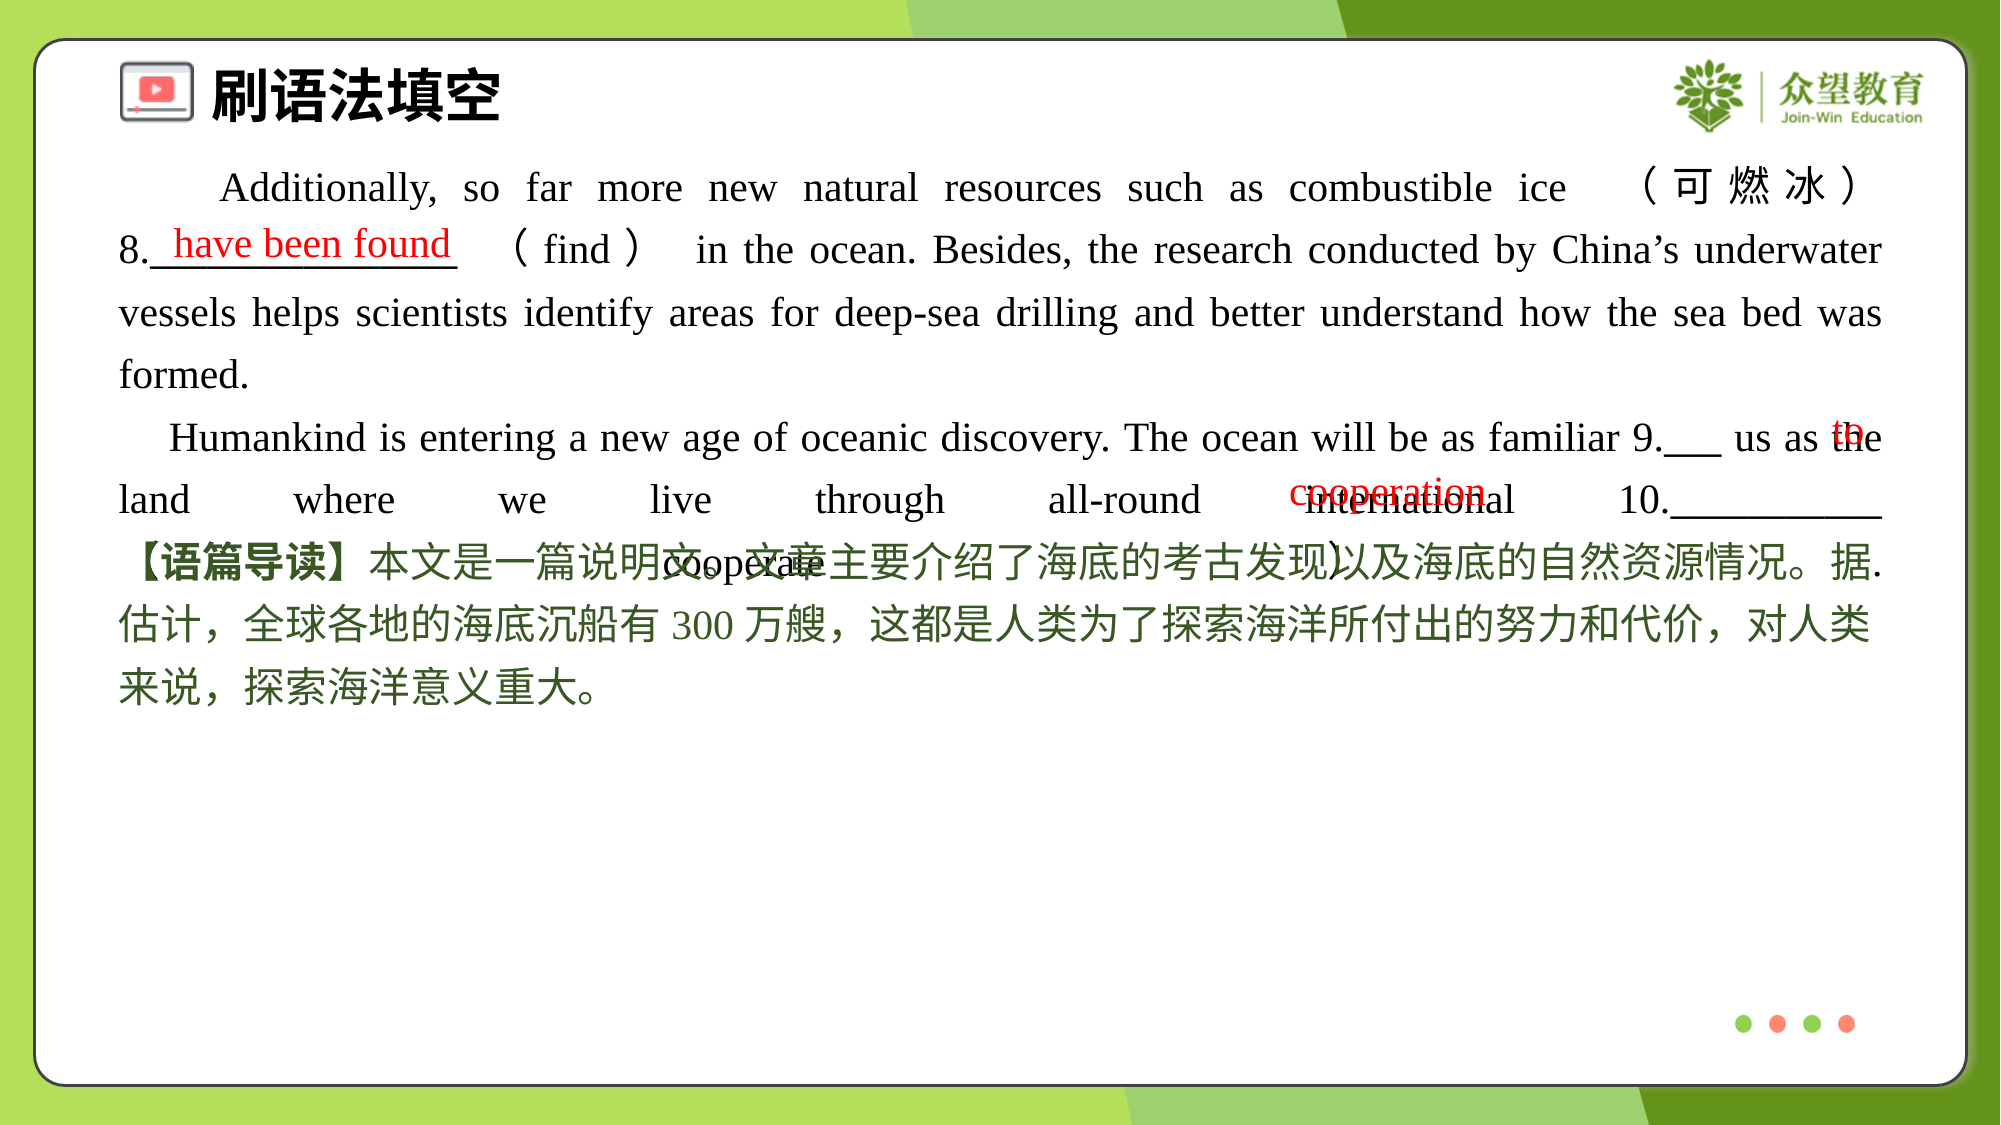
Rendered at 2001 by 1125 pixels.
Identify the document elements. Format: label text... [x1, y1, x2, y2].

text_box cooperation [1285, 451, 1491, 509]
text_box have been found [159, 203, 466, 261]
text_box Additionally, so far more new natural resources such as combustible ice （可燃冰） 8.________________ （find） in the ocean. Besides, the research conducted by China’s underwater vessels helps scientists identify areas for deep-sea drilling and better understand how the sea bed was formed. Humankind is entering a new age of oceanic discovery. The ocean will be as familiar 9.___ us as the land where we live through all-round international 10.___________ （cooperate）.#1.5 [118, 146, 1883, 516]
text_box 【语篇导读】本文是一篇说明文。文章主要介绍了海底的考古发现以及海底的自然资源情况。据估计，全球各地的海底沉船有300万艘，这都是人类为了探索海洋所付出的努力和代价，对人类来说，探索海洋意义重大。 [118, 522, 1883, 706]
text_box to [1827, 390, 1870, 449]
picture [0, 0, 2000, 1125]
